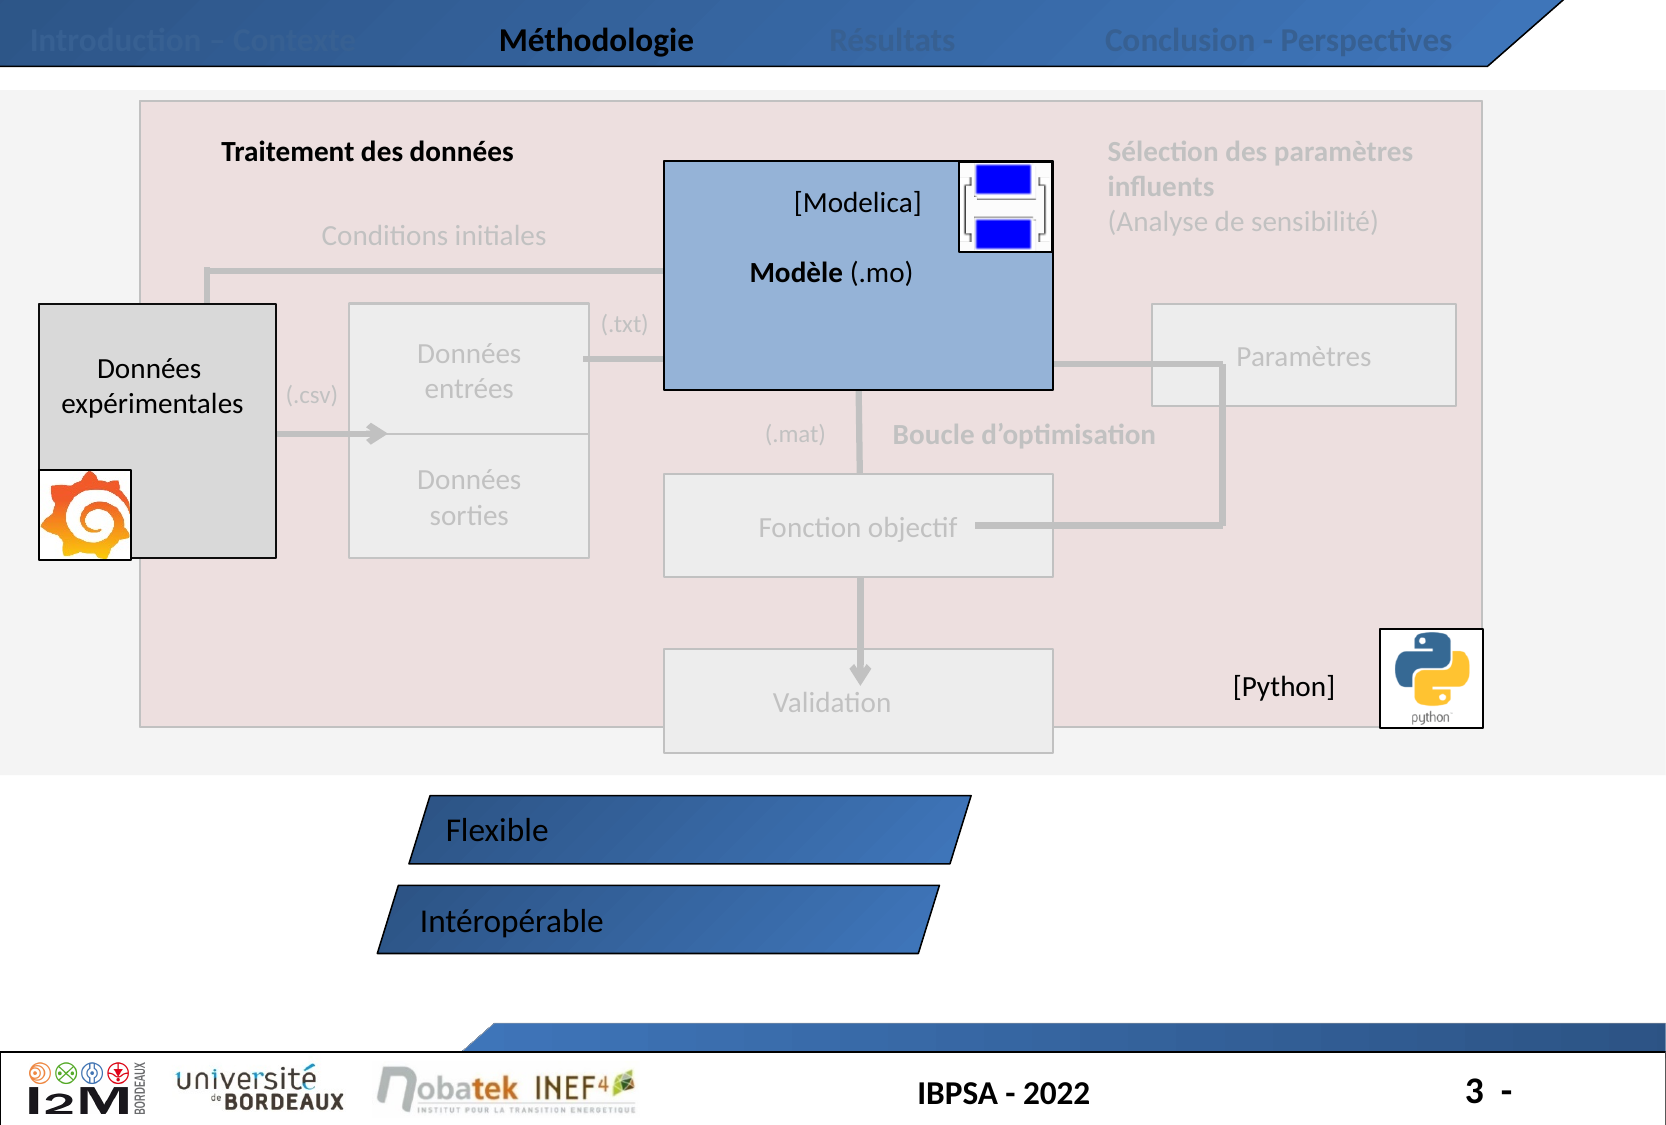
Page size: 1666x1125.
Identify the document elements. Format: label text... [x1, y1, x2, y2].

text_box [37, 301, 279, 560]
text_box [662, 159, 1055, 392]
picture [29, 1062, 145, 1114]
picture [372, 1061, 640, 1118]
text_box [Python] [1218, 659, 1374, 710]
text_box Introduction – Contexte Méthodologie Résultats Conclusion - Perspectives [14, 11, 1624, 66]
text_box 3 - [1450, 1058, 1663, 1125]
text_box Intéropérable [404, 891, 930, 947]
picture [159, 1053, 361, 1125]
text_box Données expérimentales [33, 341, 272, 427]
text_box [0, 88, 1666, 777]
text_box Flexible [431, 800, 889, 855]
text_box Modèle (.mo) [734, 245, 1093, 296]
picture [40, 470, 130, 559]
picture [959, 162, 1052, 252]
text_box Traitement des données [206, 125, 623, 175]
text_box [406, 793, 974, 866]
text_box [Modelica] [779, 175, 953, 226]
text_box [375, 883, 942, 956]
picture [1380, 629, 1483, 728]
